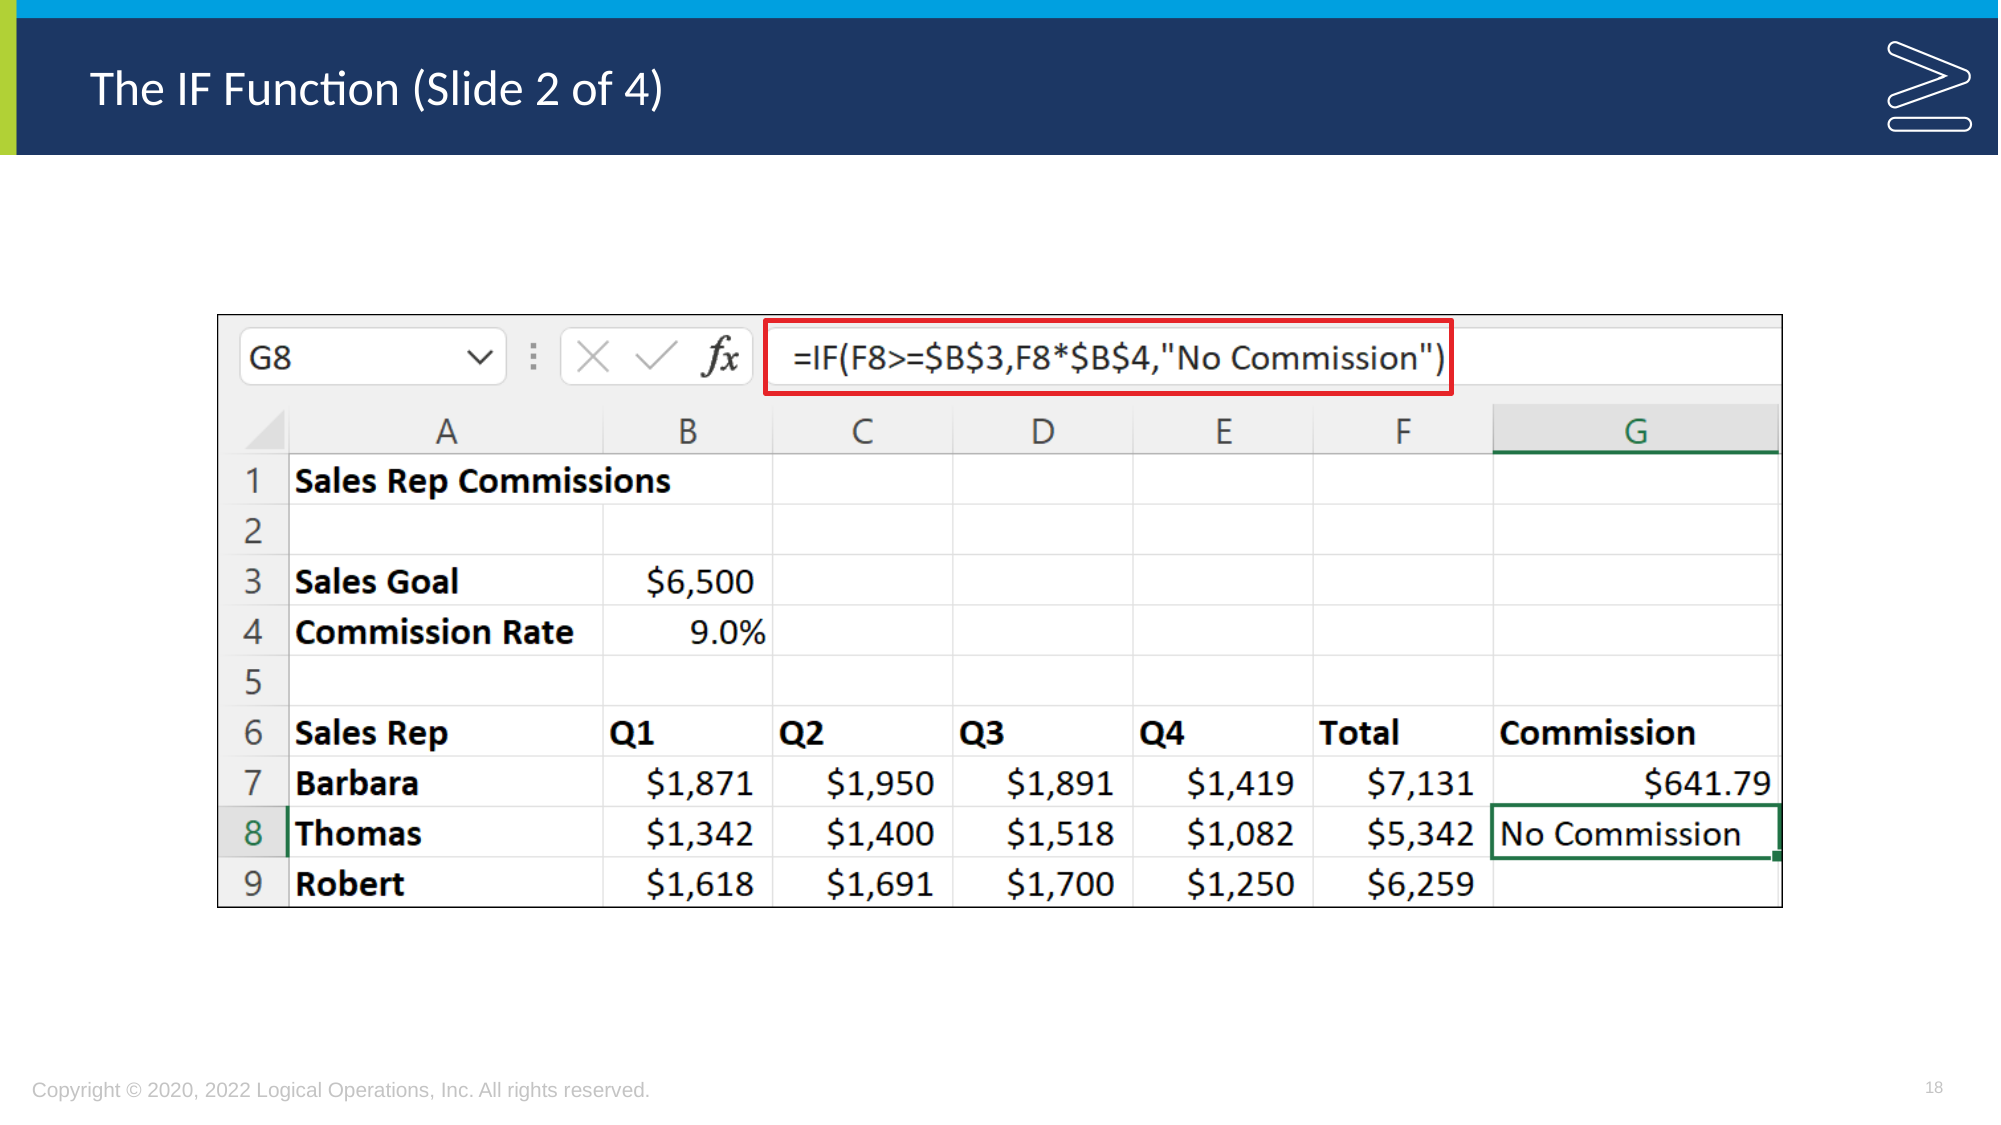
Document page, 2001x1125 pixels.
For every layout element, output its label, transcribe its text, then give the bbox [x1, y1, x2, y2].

picture [0, 0, 74, 155]
picture [1850, 19, 1998, 155]
slide_number 18 [1491, 1057, 1959, 1118]
title The IF Function (Slide 2 of 4) [74, 16, 1850, 155]
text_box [217, 314, 1783, 908]
